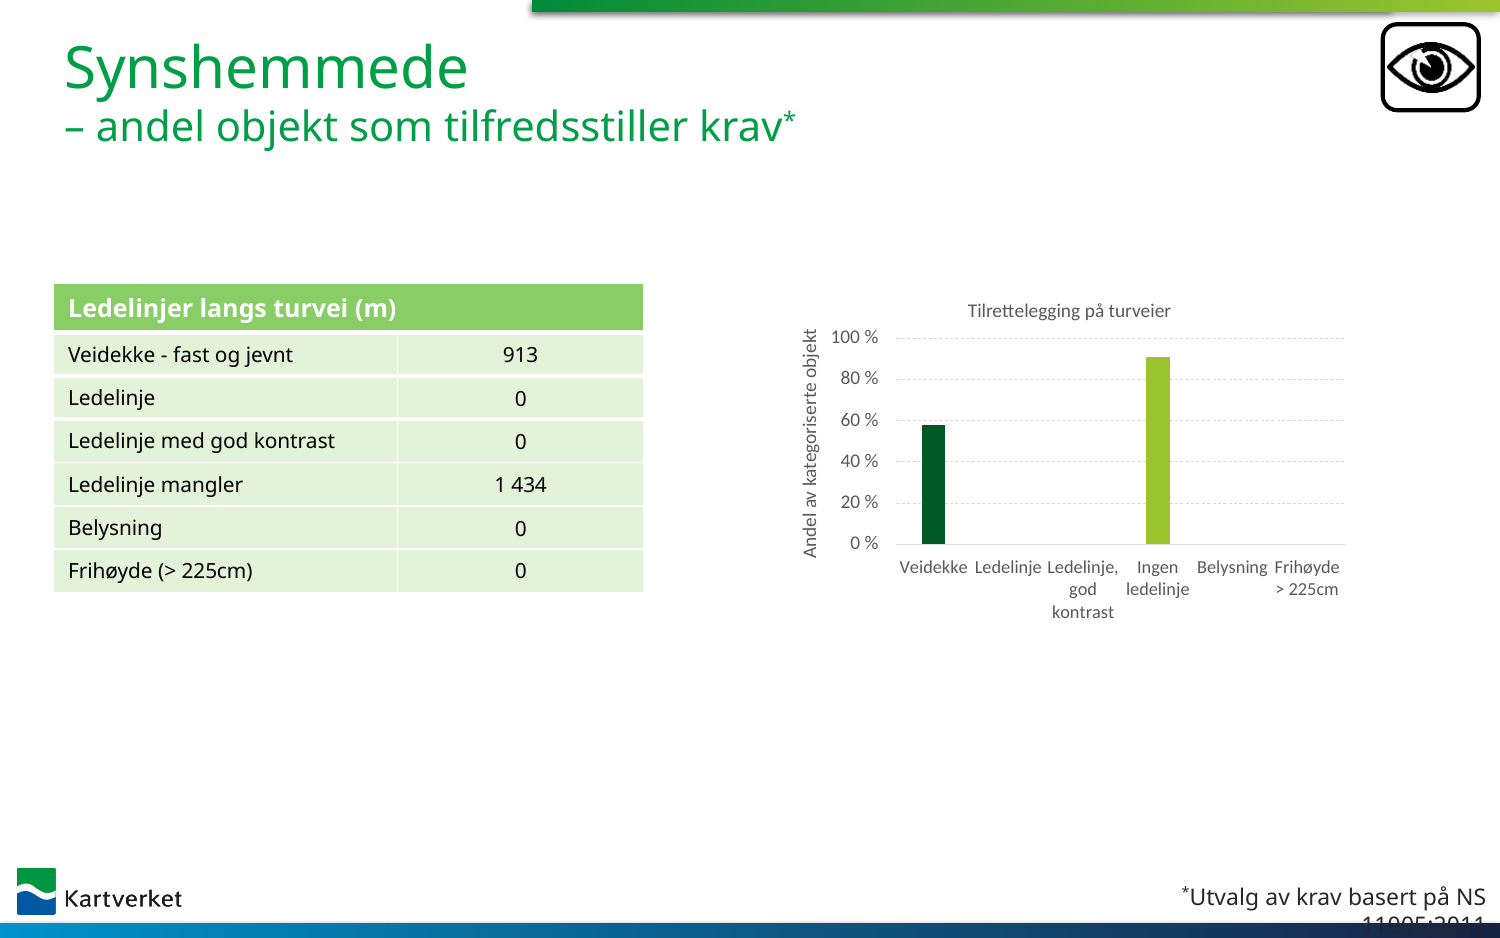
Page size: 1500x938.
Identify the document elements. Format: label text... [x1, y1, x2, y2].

table_cell Ledelinje [54, 378, 397, 417]
table_cell 0 [398, 378, 643, 417]
table_cell Ledelinje mangler [54, 463, 397, 505]
table_cell Veidekke - fast og jevnt [54, 335, 397, 374]
table_cell Ledelinje med god kontrast [54, 421, 397, 462]
table_cell 0 [398, 550, 643, 592]
table_header Ledelinjer langs turvei (m) [54, 284, 643, 330]
table_cell Frihøyde (> 225cm) [54, 550, 397, 592]
table_cell 913 [398, 335, 643, 374]
table_cell 1 434 [398, 463, 643, 505]
table_cell 0 [398, 421, 643, 462]
text_box Synshemmede – andel objekt som tilfredsstiller krav* [49, 24, 1431, 158]
picture [791, 291, 1348, 630]
table_cell Belysning [54, 507, 397, 548]
table_cell 0 [398, 507, 643, 548]
text_box *Utvalg av krav basert på NS 11005:2011 [1068, 873, 1500, 938]
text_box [1382, 24, 1480, 111]
